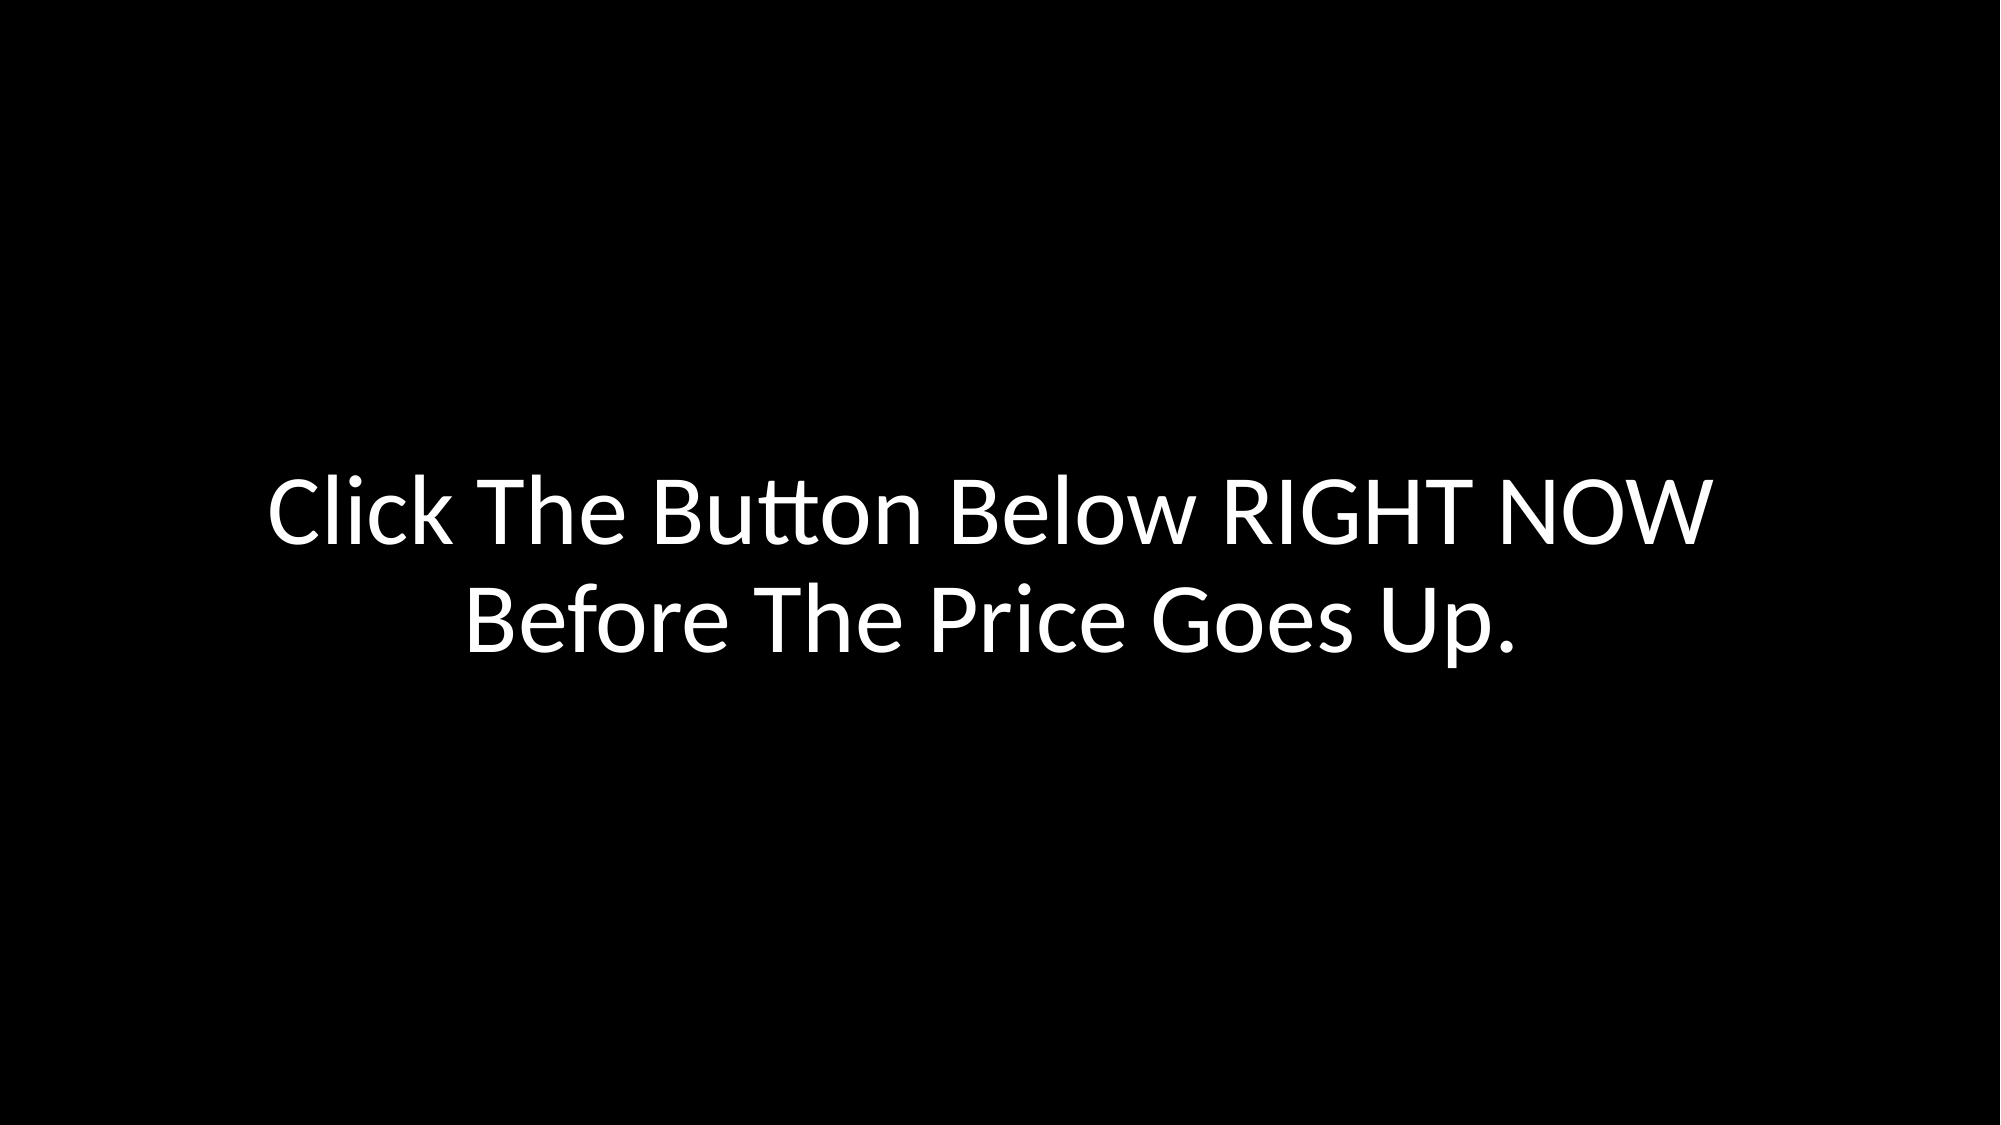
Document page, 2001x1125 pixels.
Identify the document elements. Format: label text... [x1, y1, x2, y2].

list Click The Button Below RIGHT NOW Before The Price Goes Up. [129, 451, 1855, 763]
